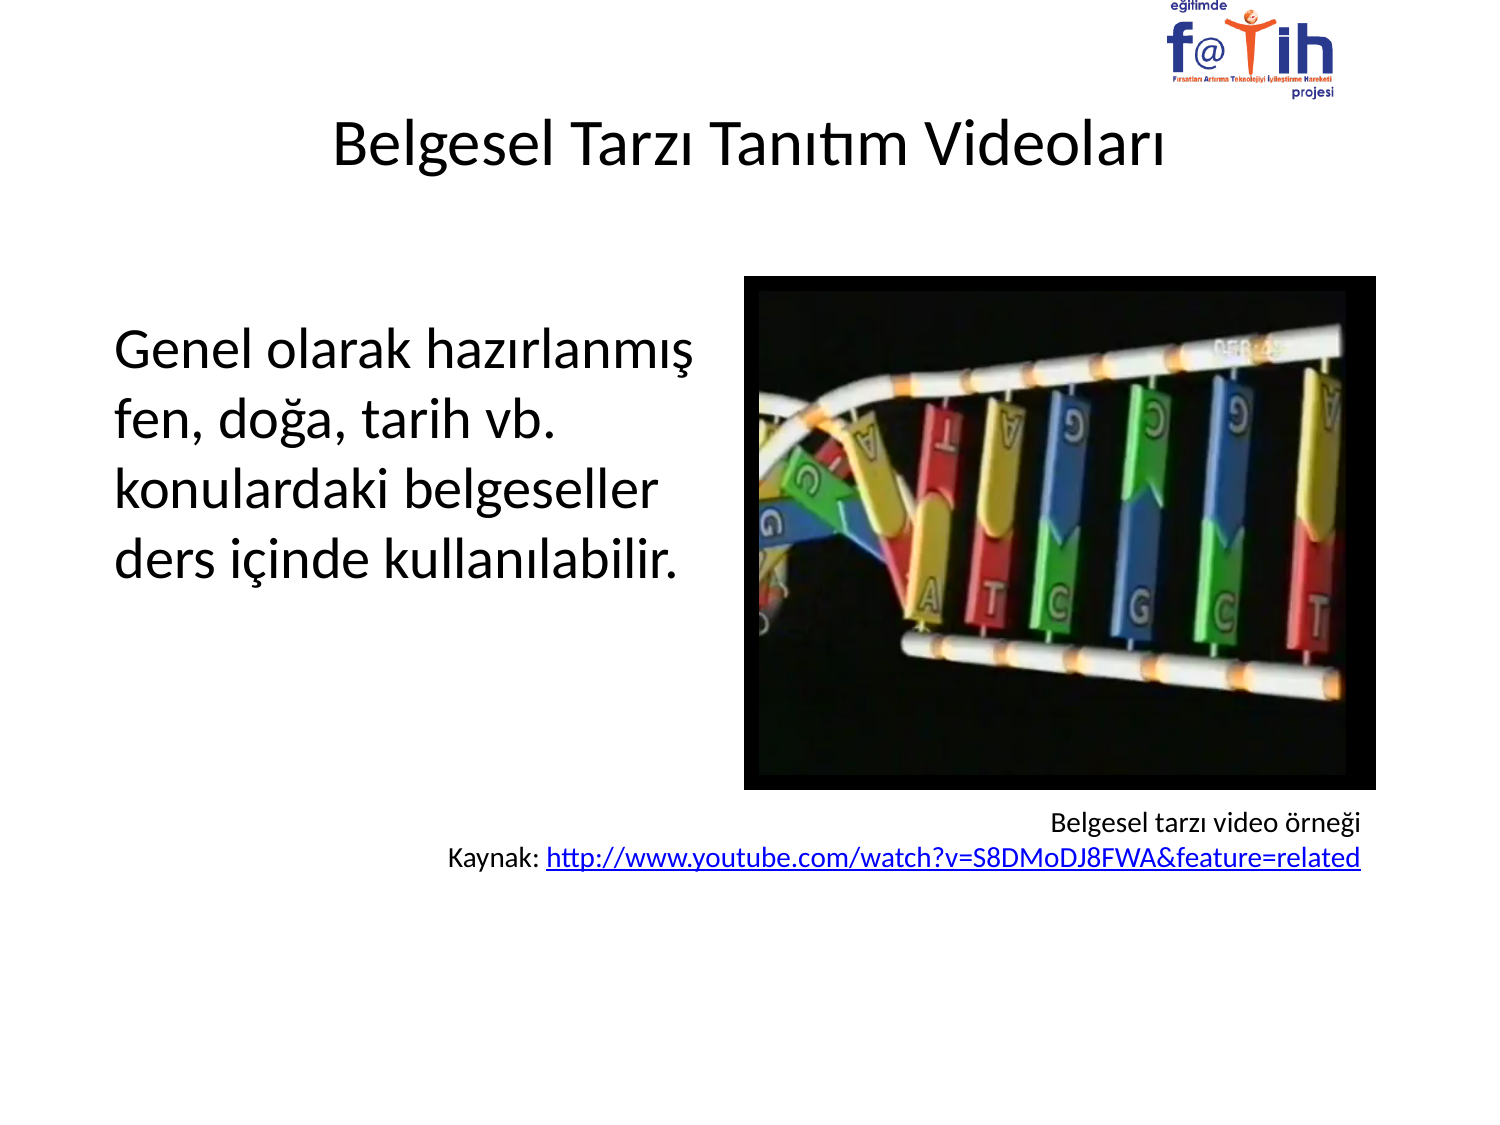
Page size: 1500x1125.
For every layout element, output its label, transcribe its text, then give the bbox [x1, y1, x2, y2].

picture [758, 290, 1362, 776]
list Genel olarak hazırlanmış fen, doğa, tarih vb. konulardaki belgeseller ders içinde kullanılabilir. [88, 302, 738, 906]
title Belgesel Tarzı Tanıtım Videoları [75, 45, 1425, 233]
picture [1162, 0, 1338, 45]
text_box Belgesel tarzı video örneği Kaynak: http://www.youtube.com/watch?v=S8DMoDJ8FWA&feature=related [248, 795, 1376, 881]
